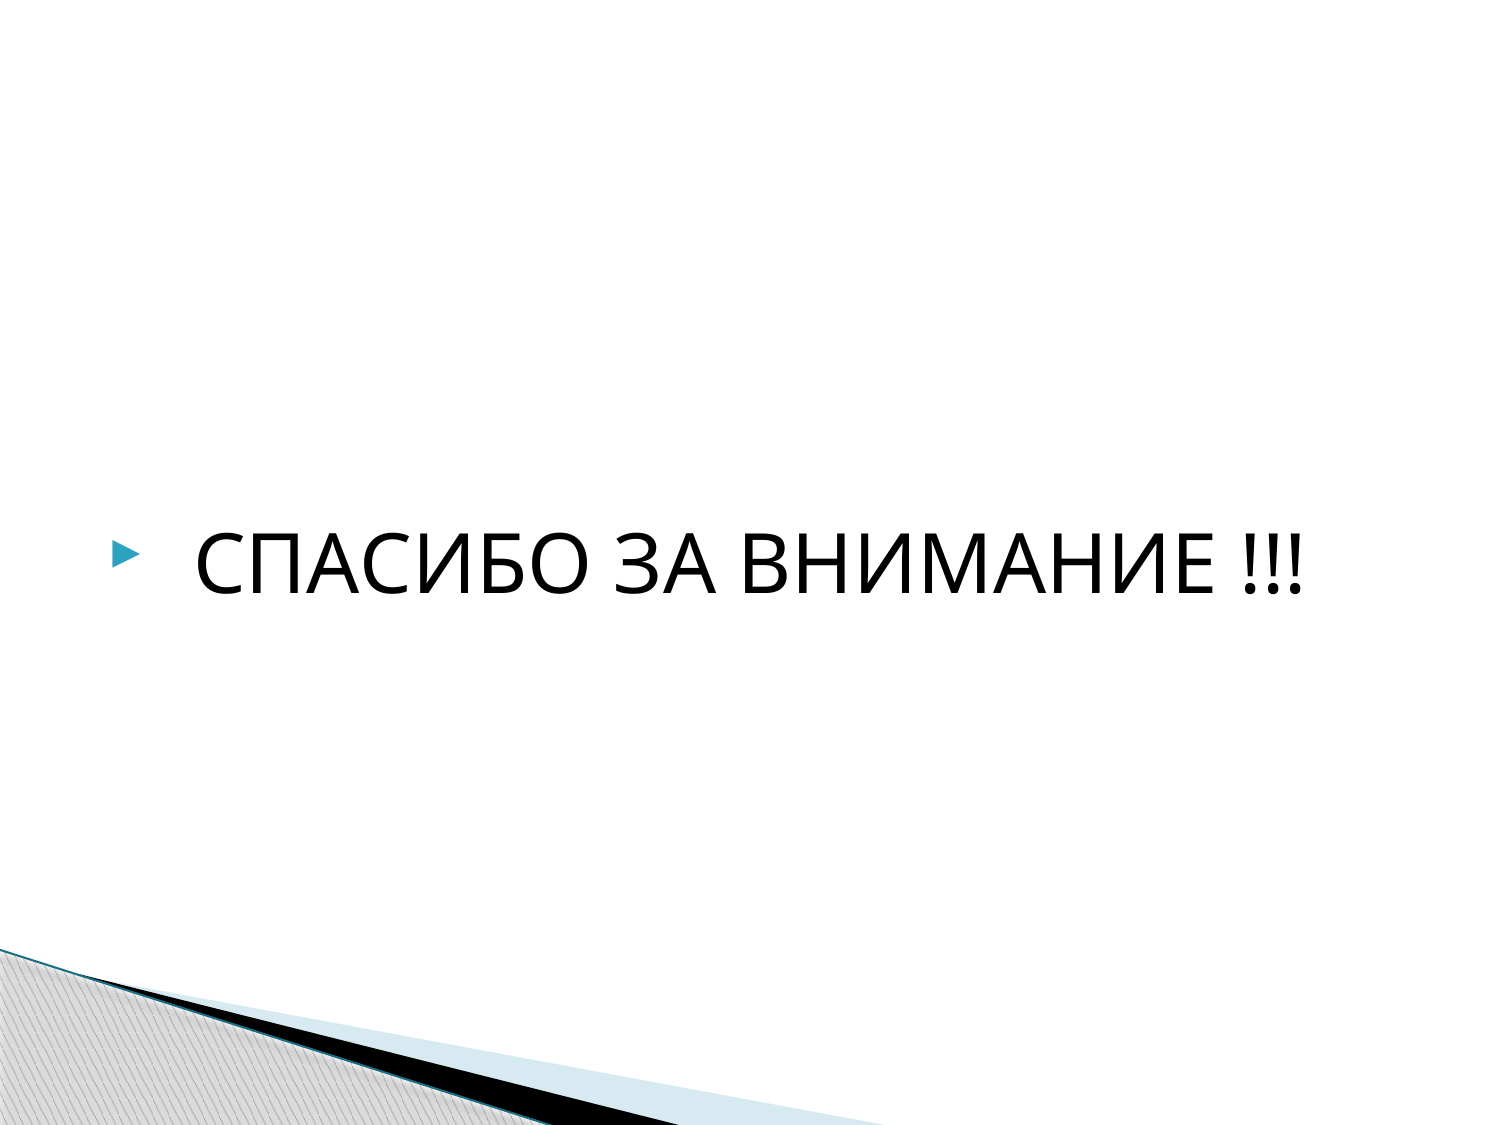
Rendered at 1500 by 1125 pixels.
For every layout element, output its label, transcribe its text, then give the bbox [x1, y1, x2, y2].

list СПАСИБО ЗА ВНИМАНИЕ !!! [75, 243, 1425, 986]
